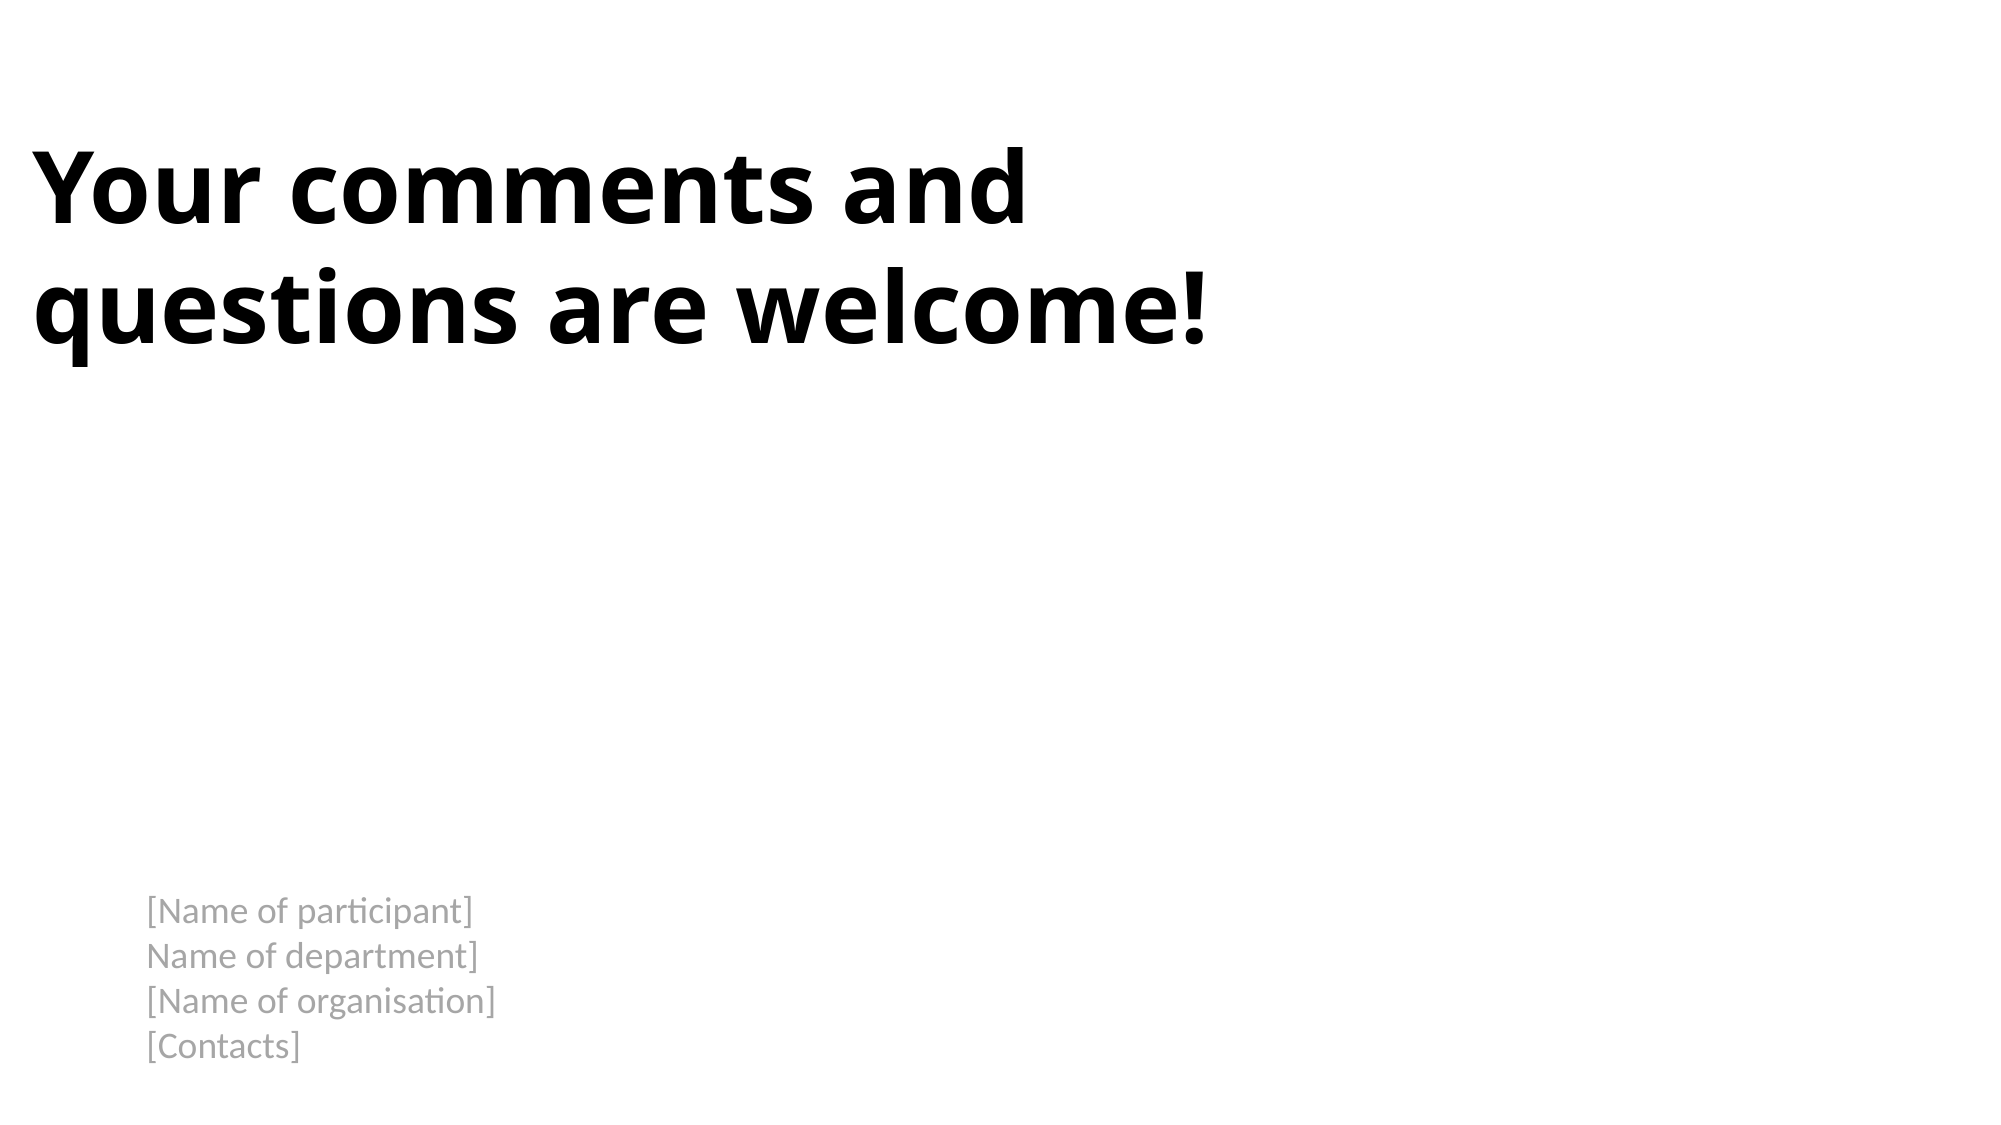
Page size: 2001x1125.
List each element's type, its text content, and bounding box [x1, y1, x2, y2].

text_box Your comments and questions are welcome! [17, 116, 1226, 372]
text_box [Name of participant] Name of department] [Name of organisation] [Contacts] [131, 878, 1132, 1073]
